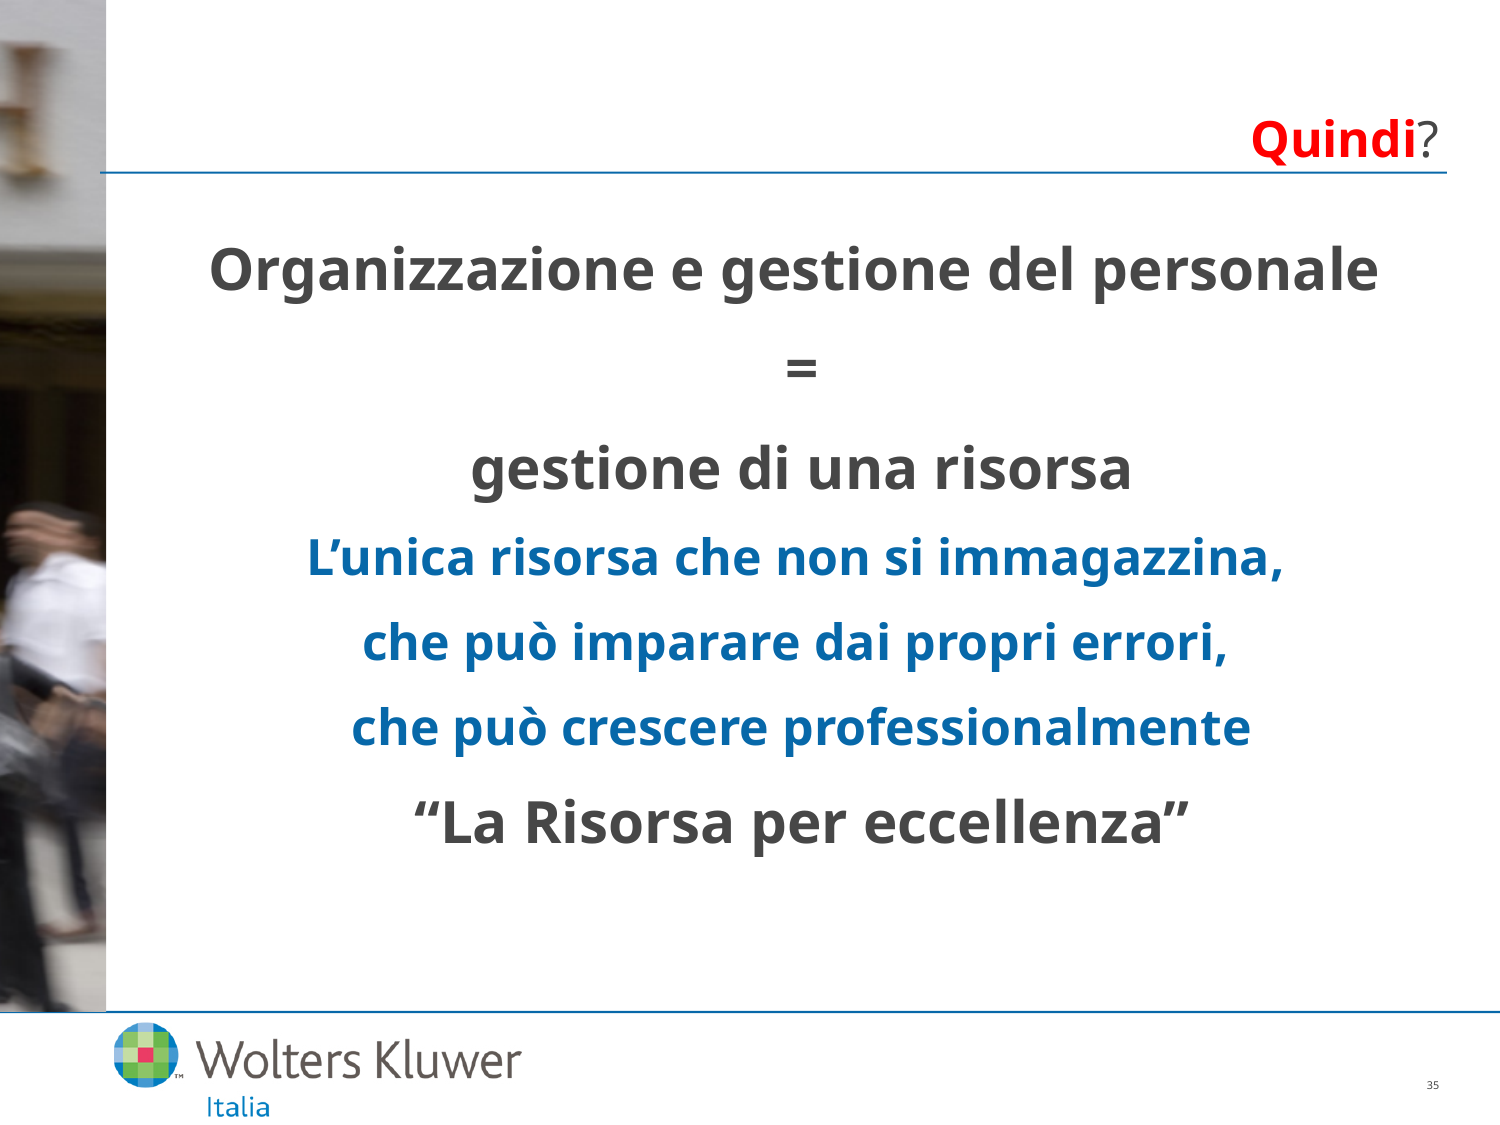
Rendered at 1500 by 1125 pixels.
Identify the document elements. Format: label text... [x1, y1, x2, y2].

picture [108, 1018, 528, 1122]
slide_number 35 [1374, 1059, 1455, 1098]
list Organizzazione e gestione del personale = gestione di una risorsa L’unica risorsa che non si immagazzina, che può imparare dai propri errori, che può crescere professionalmente “La Risorsa per eccellenza” [149, 224, 1455, 1001]
title Quindi? [149, 0, 1455, 176]
picture [0, 0, 107, 1012]
